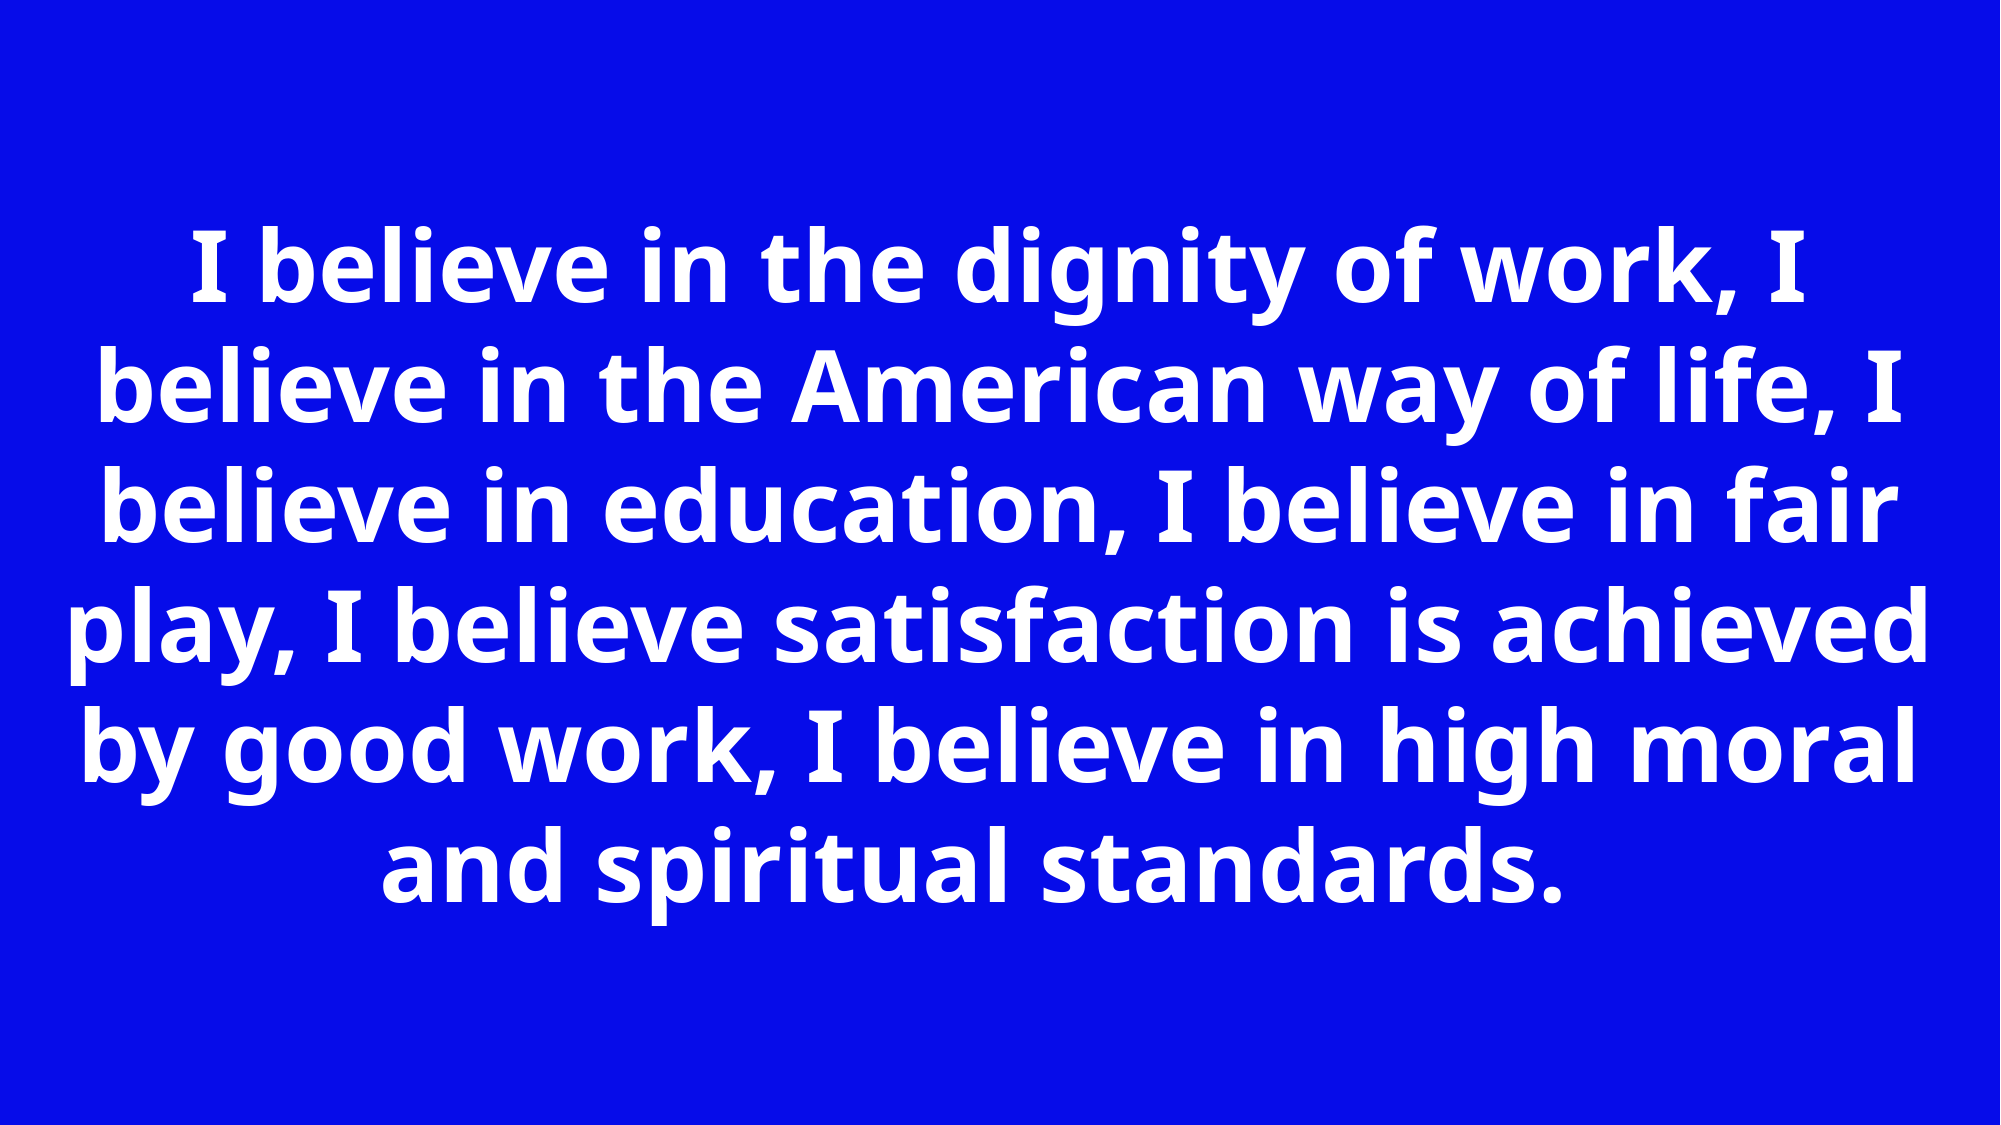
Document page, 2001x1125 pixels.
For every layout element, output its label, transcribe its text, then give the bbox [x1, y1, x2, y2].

text_box I believe in the dignity of work, I believe in the American way of life, I believe in education, I believe in fair play, I believe satisfaction is achieved by good work, I believe in high moral and spiritual standards. [0, 0, 2000, 1125]
